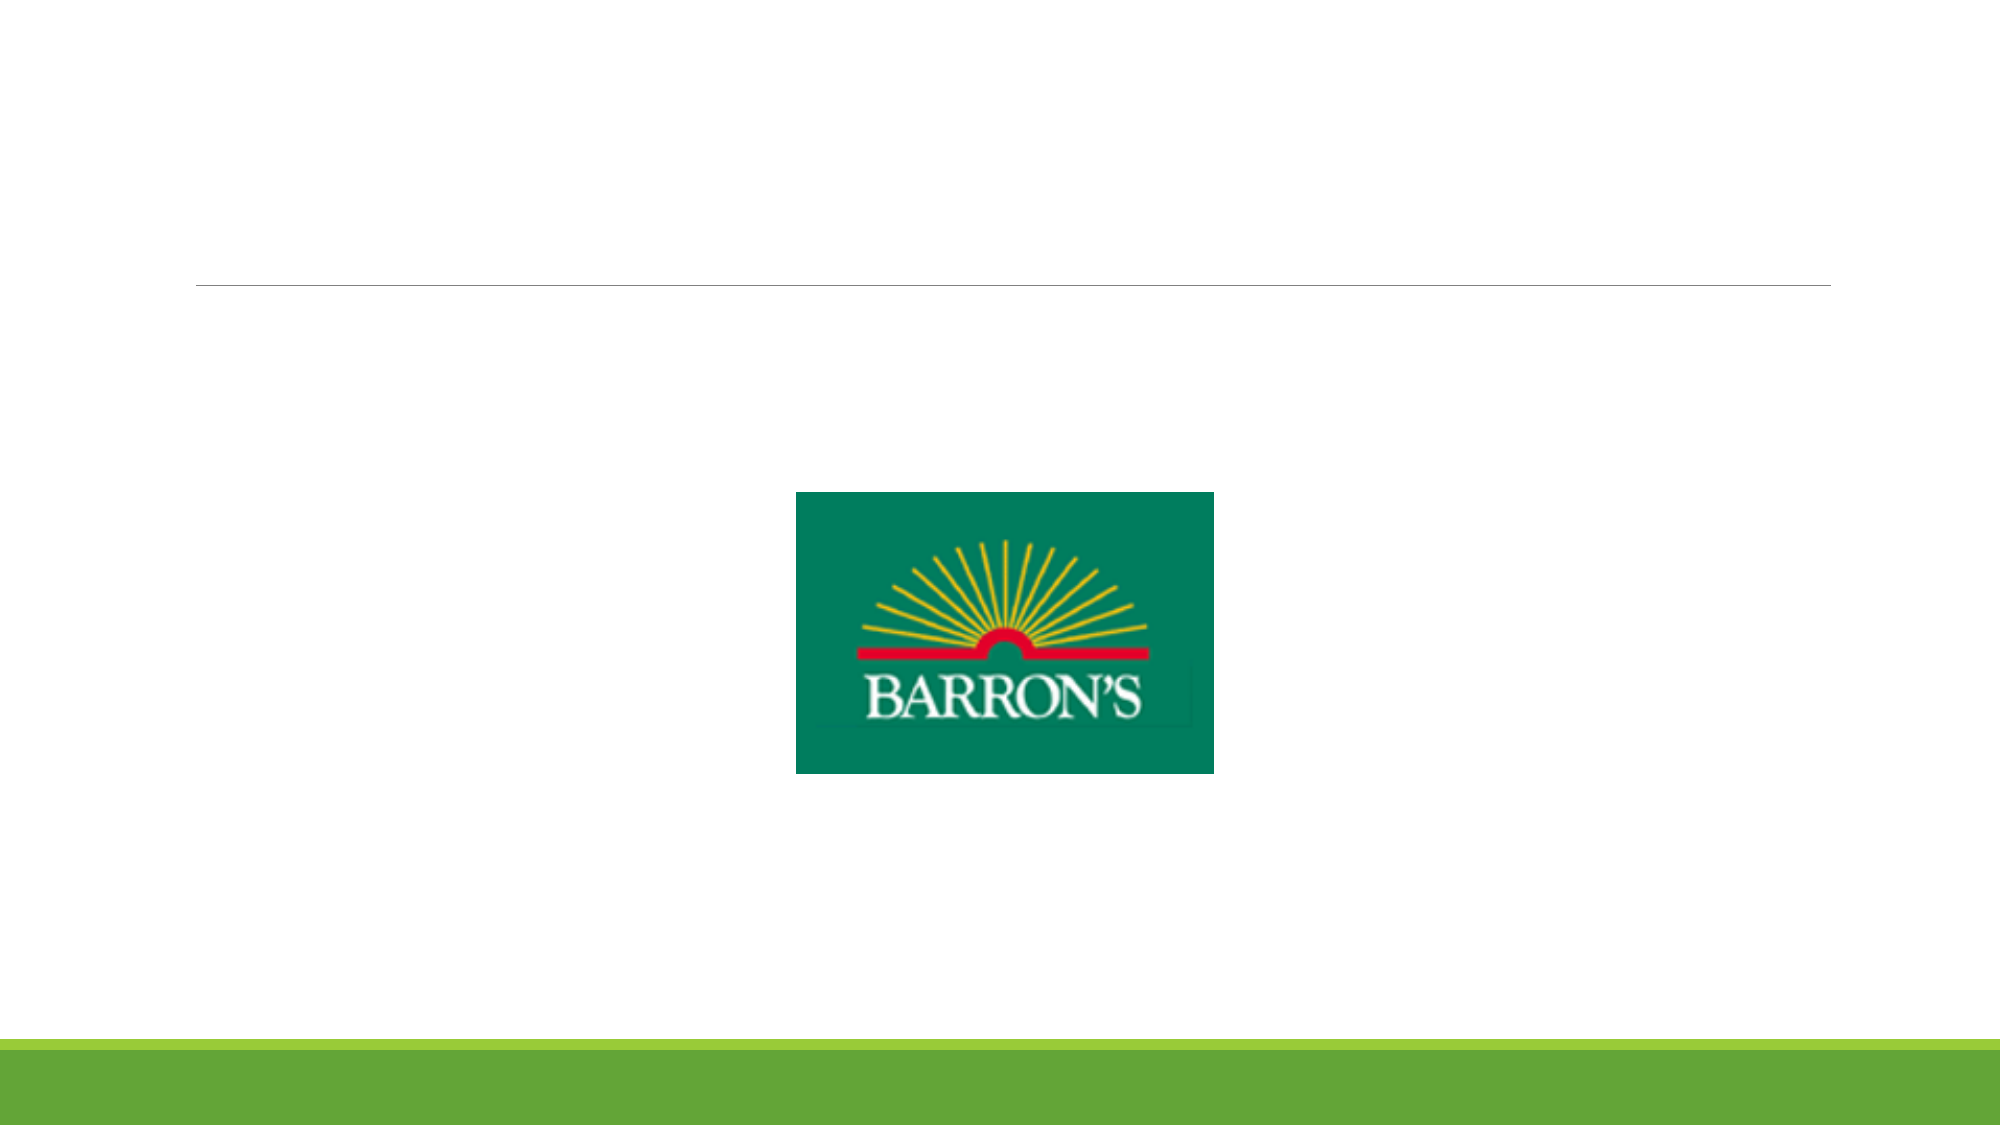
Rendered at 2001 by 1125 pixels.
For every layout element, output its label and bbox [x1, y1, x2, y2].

list [796, 491, 1214, 774]
